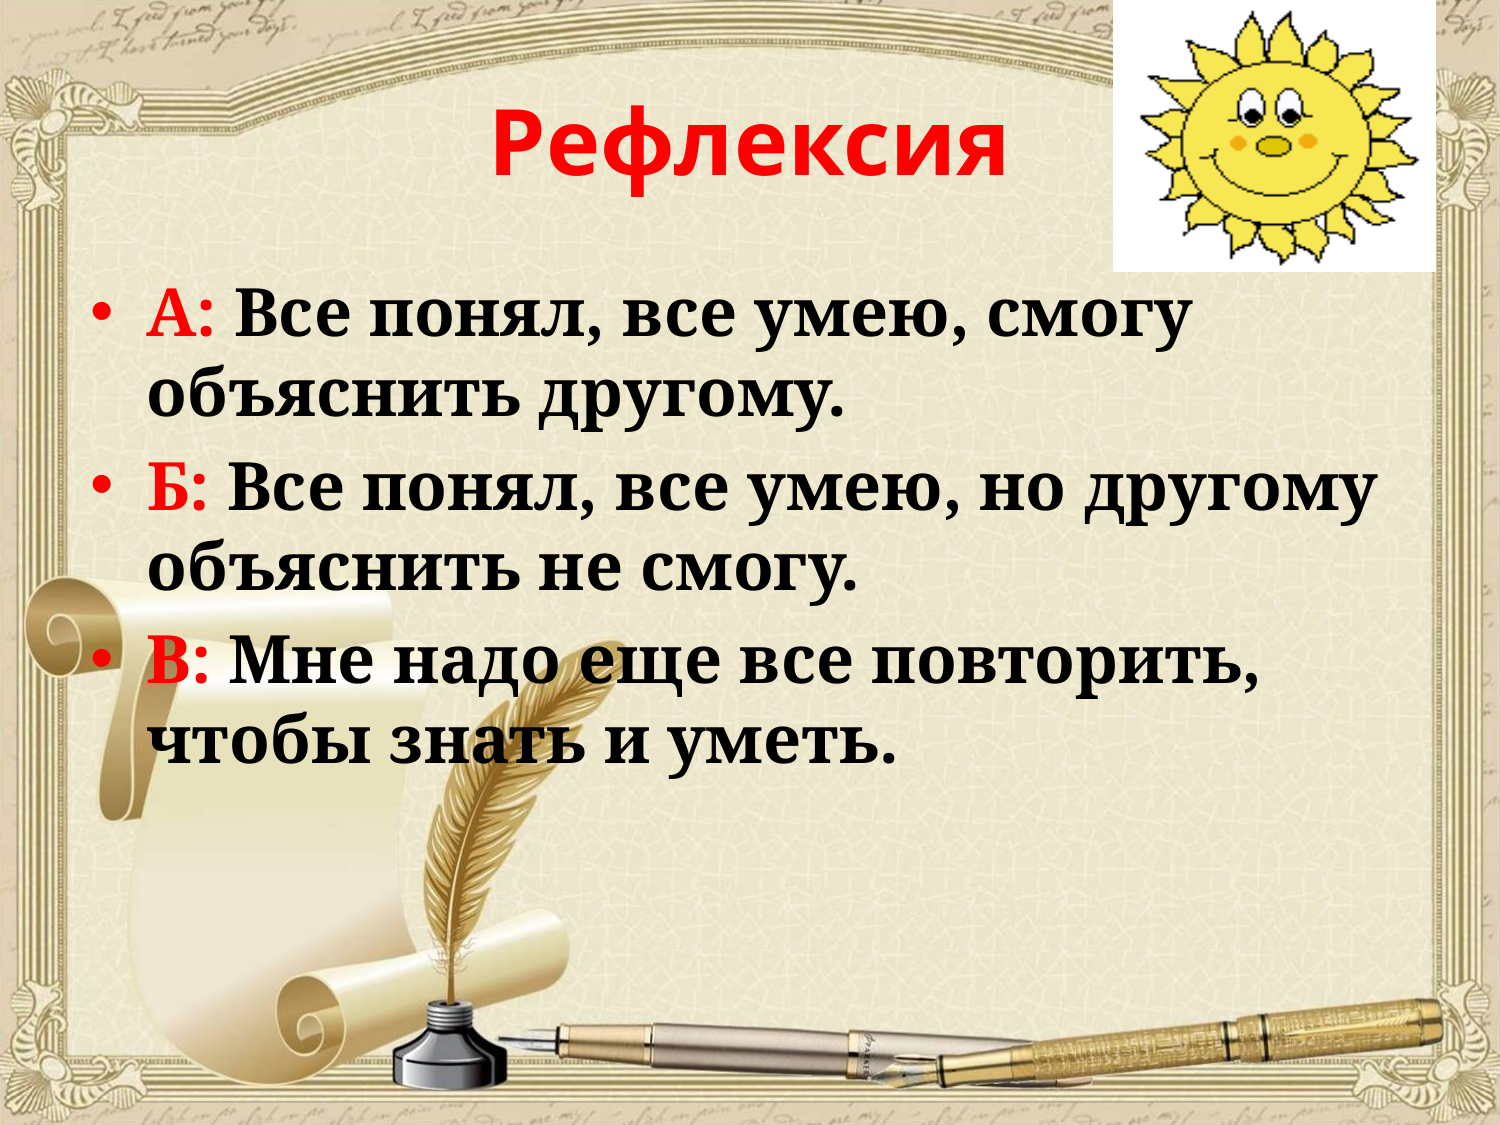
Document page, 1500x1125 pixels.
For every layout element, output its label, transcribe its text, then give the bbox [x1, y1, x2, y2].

list А: Все понял, все умею, смогу объяснить другому. Б: Все понял, все умею, но другому объяснить не смогу. В: Мне надо еще все повторить, чтобы знать и уметь. [75, 262, 1425, 1005]
title Рефлексия [75, 45, 1107, 233]
picture [0, 0, 1500, 1125]
